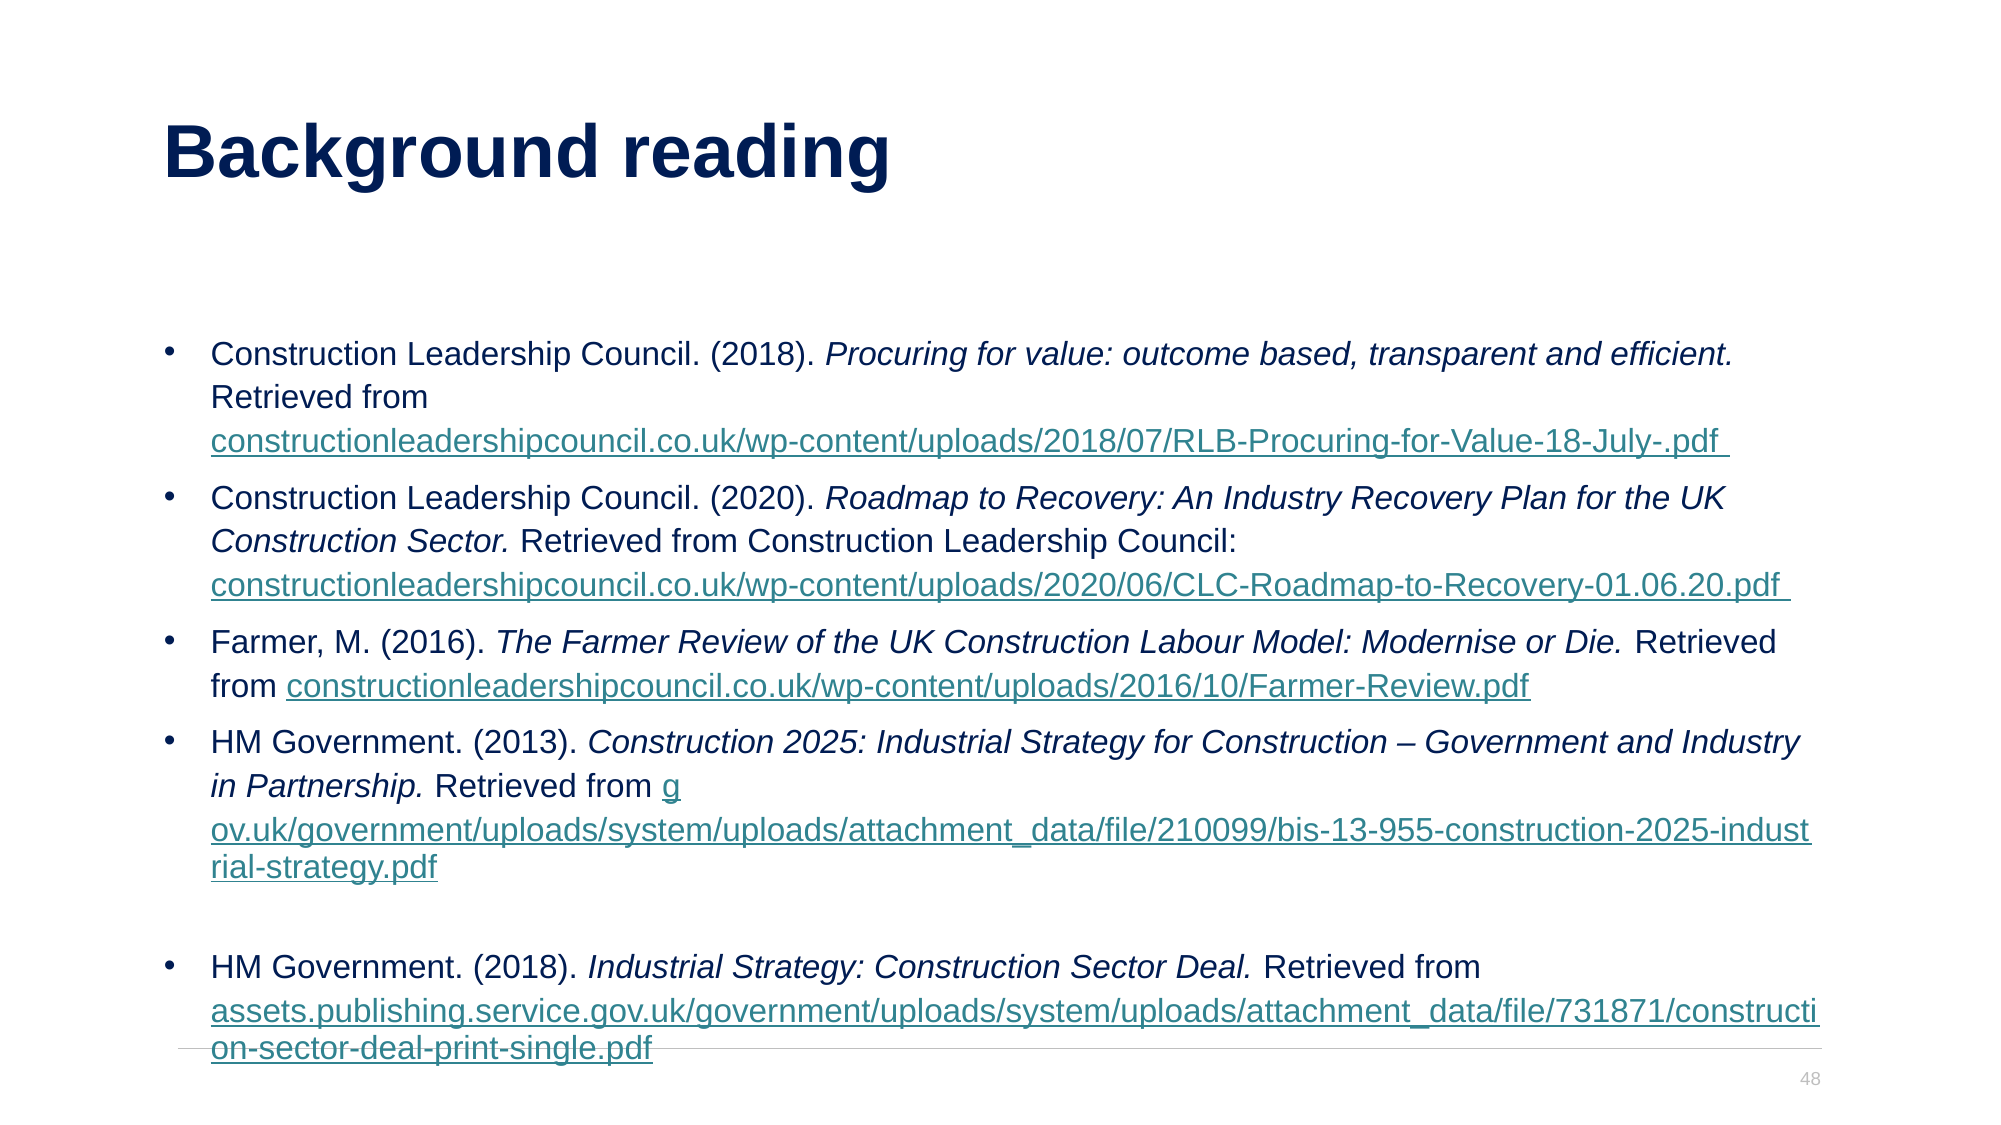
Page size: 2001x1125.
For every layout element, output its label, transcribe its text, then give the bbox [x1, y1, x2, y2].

slide_number 48 [1386, 1048, 1837, 1108]
title Background reading [163, 93, 1822, 214]
list Construction Leadership Council. (2018). Procuring for value: outcome based, transparent and efficient. Retrieved from constructionleadershipcouncil.co.uk/wp-content/uploads/2018/07/RLB-Procuring-for-Value-18-July-.pdf Construction Leadership Council. (2020). Roadmap to Recovery: An Industry Recovery Plan for the UK Construction Sector. Retrieved from Construction Leadership Council: constructionleadershipcouncil.co.uk/wp-content/uploads/2020/06/CLC-Roadmap-to-Recovery-01.06.20.pdf Farmer, M. (2016). The Farmer Review of the UK Construction Labour Model: Modernise or Die. Retrieved from constructionleadershipcouncil.co.uk/wp-content/uploads/2016/10/Farmer-Review.pdf HM Government. (2013). Construction 2025: Industrial Strategy for Construction – Government and Industry in Partnership. Retrieved from gov.uk/government/uploads/system/uploads/attachment_data/file/210099/bis-13-955-construction-2025-industrial-strategy.pdf HM Government. (2018). Industrial Strategy: Construction Sector Deal. Retrieved from assets.publishing.service.gov.uk/government/uploads/system/uploads/attachment_data/file/731871/construction-sector-deal-print-single.pdf [163, 327, 1822, 938]
